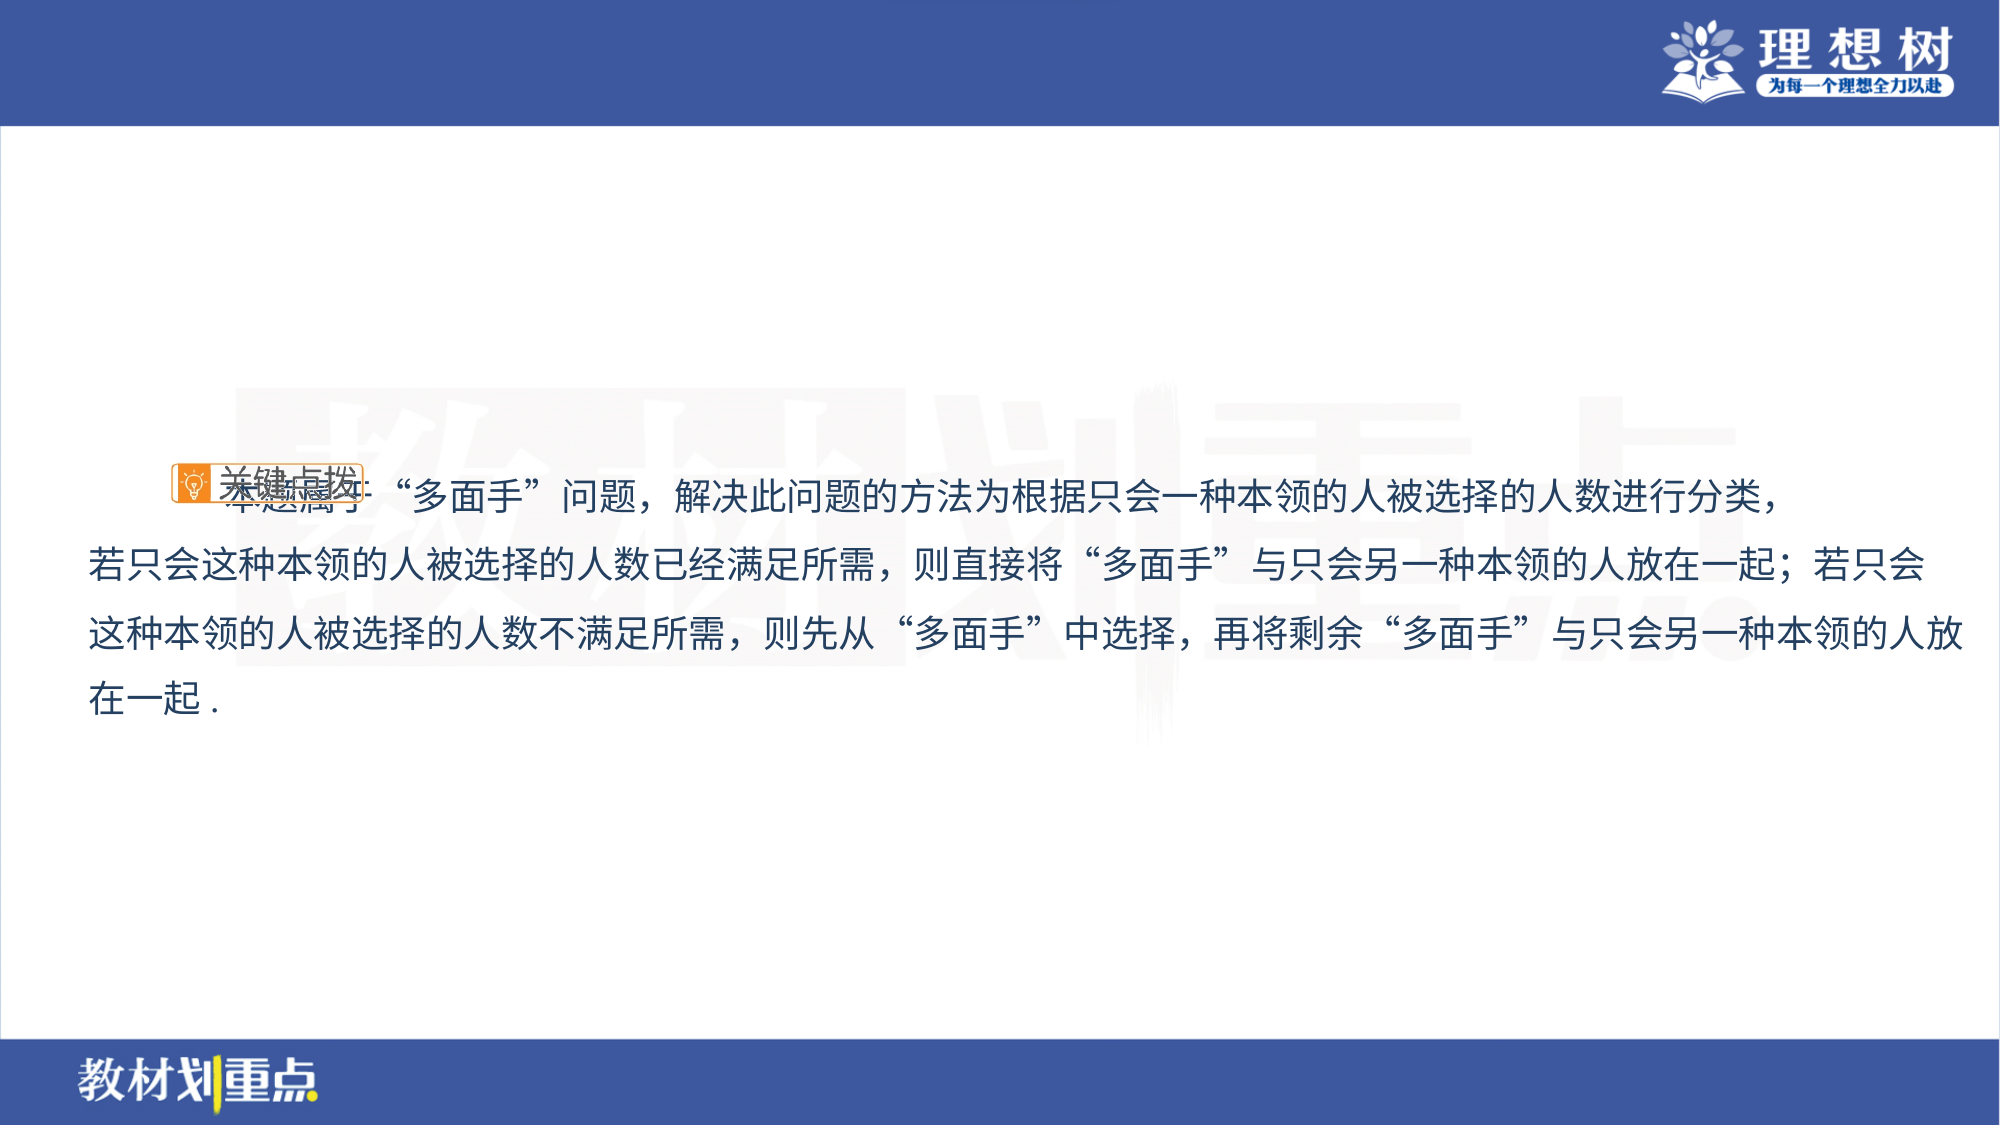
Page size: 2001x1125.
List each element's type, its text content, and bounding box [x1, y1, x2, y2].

picture [0, 0, 2000, 1125]
text_box 本题属于“多面手”问题，解决此问题的方法为根据只会一种本领的人被选择的人数进行分类， 若只会这种本领的人被选择的人数已经满足所需，则直接将“多面手”与只会另一种本领的人放在一起；若只会 这种本领的人被选择的人数不满足所需，则先从“多面手”中选择，再将剩余“多面手”与只会另一种本领的人放 在一起. [88, 448, 1911, 714]
